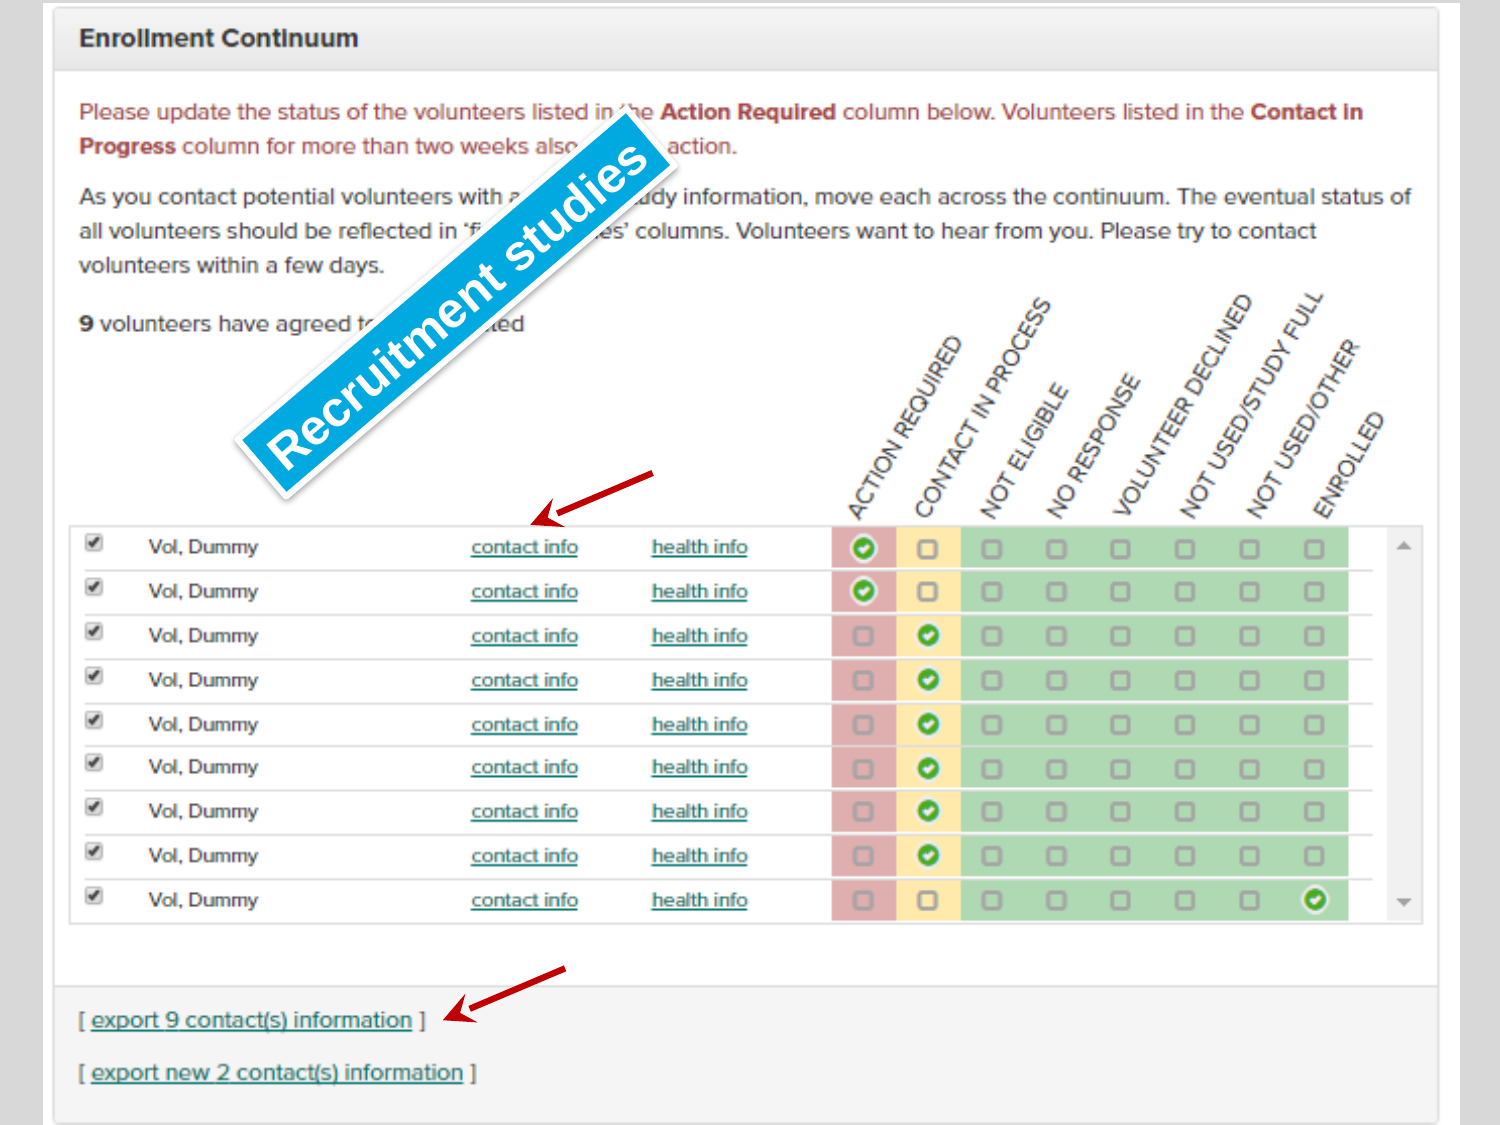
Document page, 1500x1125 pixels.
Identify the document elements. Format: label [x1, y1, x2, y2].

picture [42, 3, 1460, 1125]
text_box [530, 472, 653, 526]
text_box [442, 968, 566, 1021]
